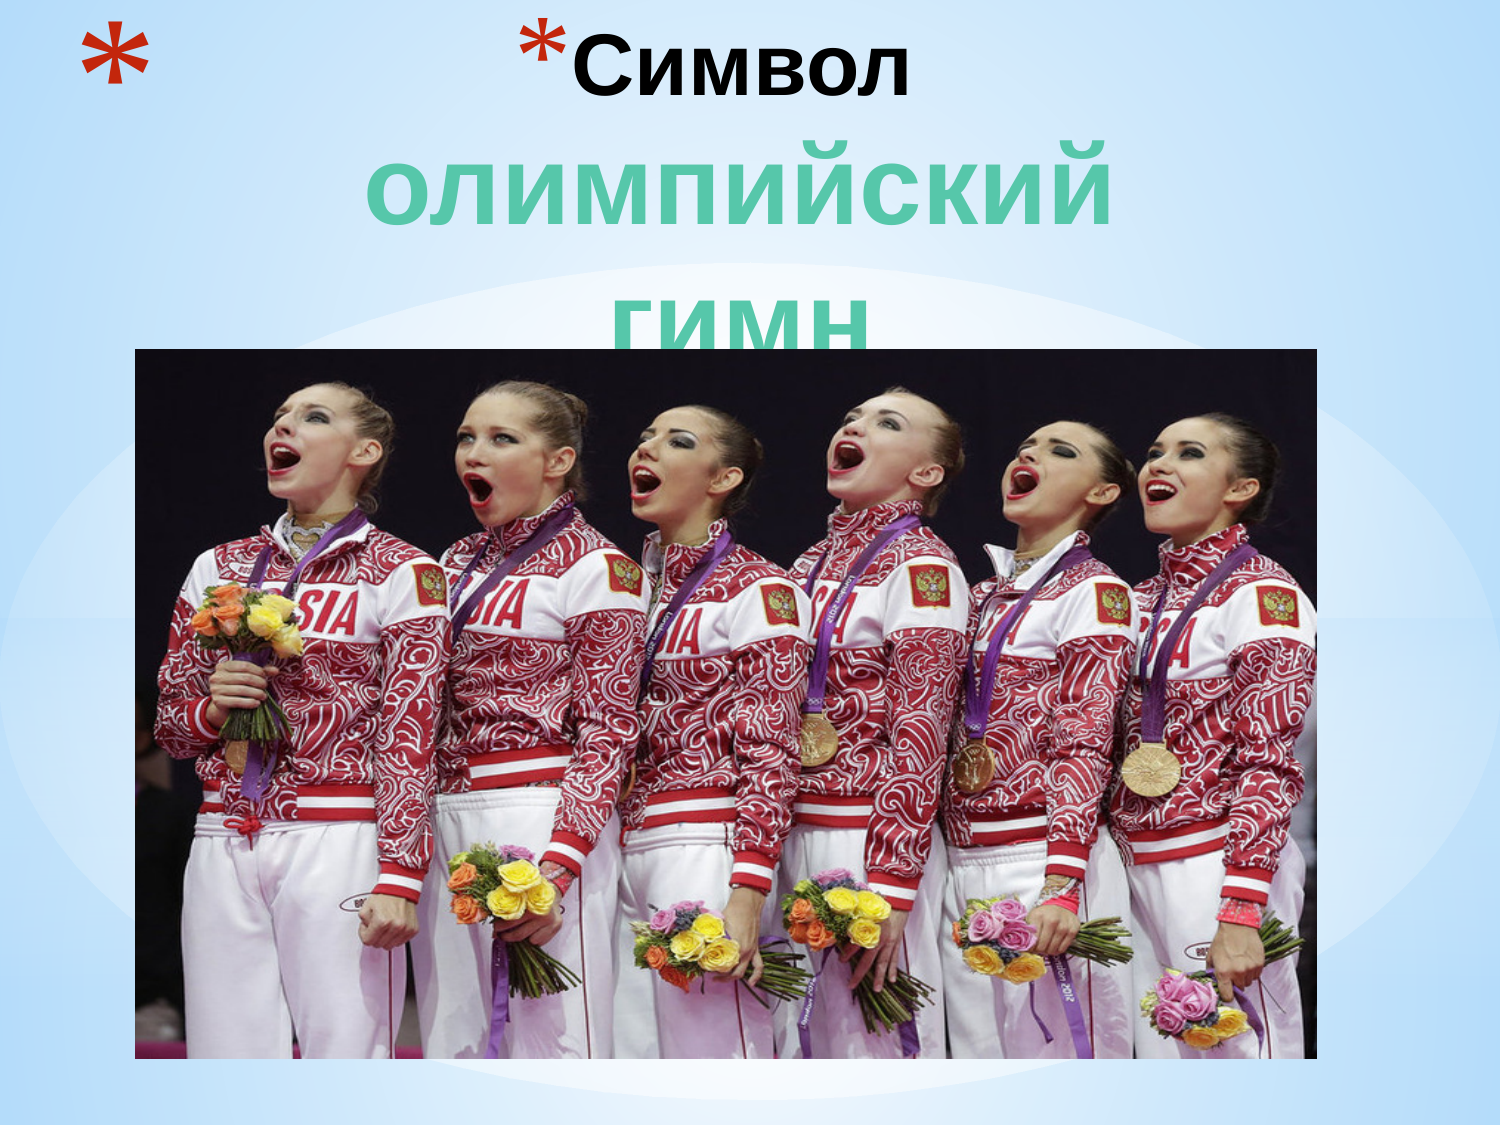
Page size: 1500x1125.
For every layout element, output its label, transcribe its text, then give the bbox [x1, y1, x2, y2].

list [52, 0, 1238, 691]
picture [135, 349, 1318, 1059]
title Символ олимпийский гимн [1238, 0, 1247, 197]
